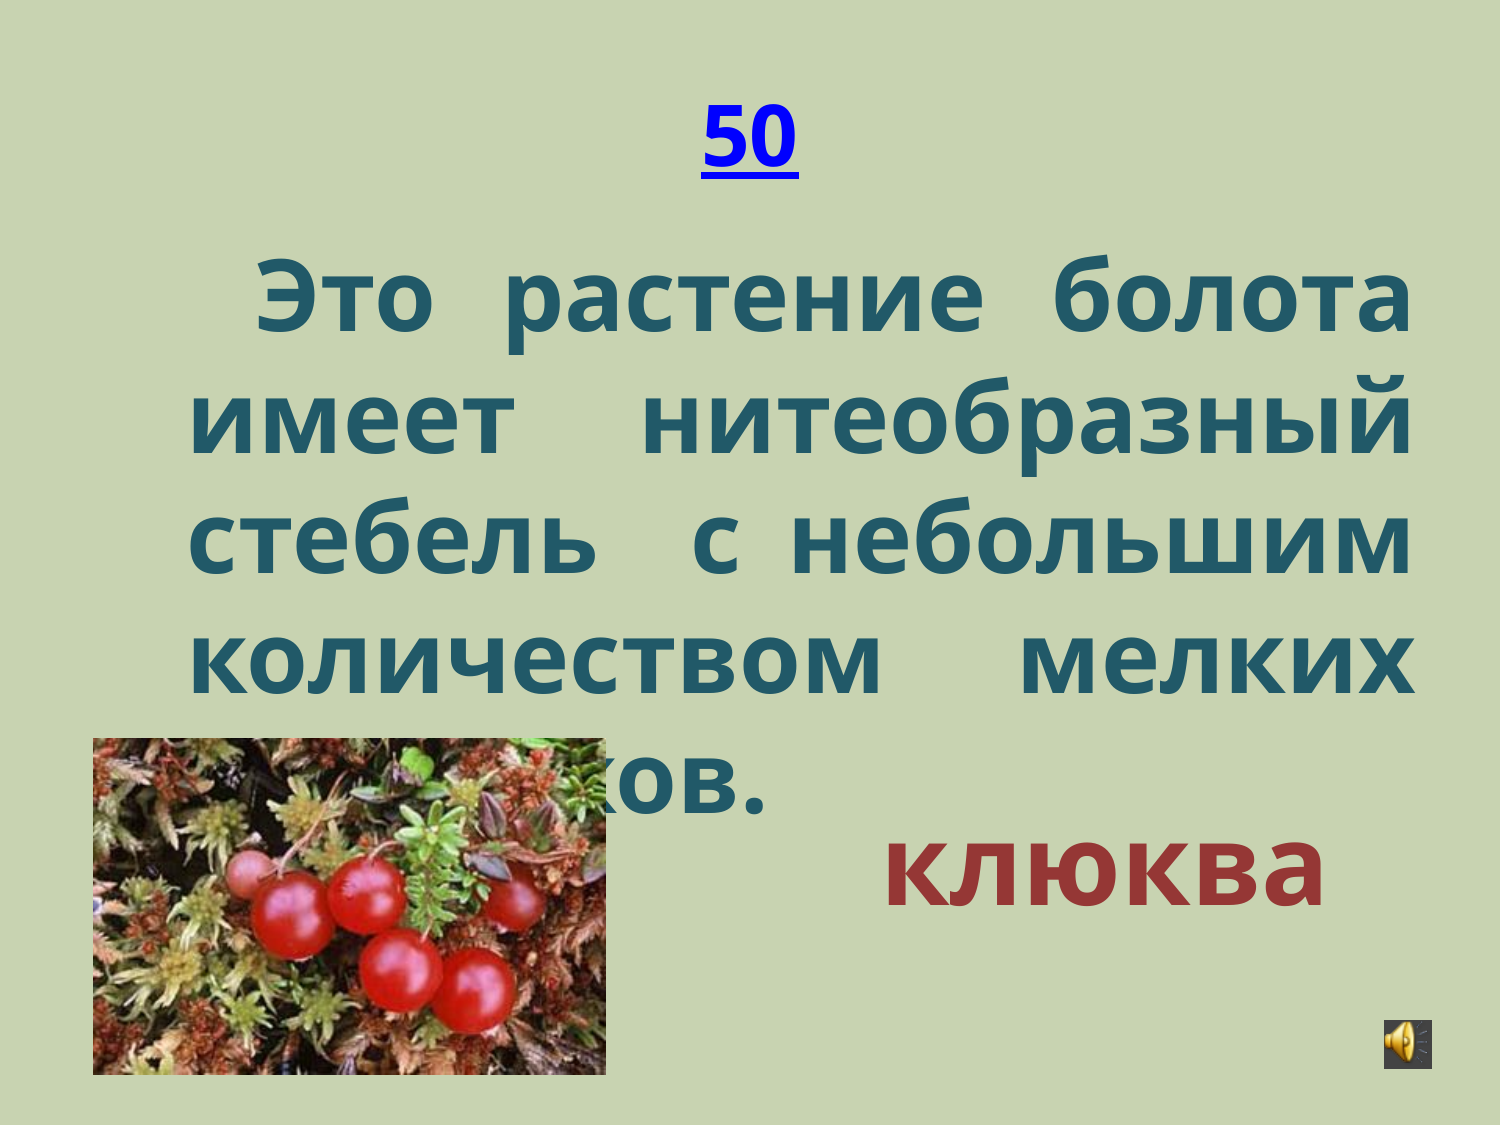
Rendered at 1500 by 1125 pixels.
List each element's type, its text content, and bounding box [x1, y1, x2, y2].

picture [93, 738, 606, 1075]
title 50 [75, 45, 1425, 233]
picture [1382, 1019, 1433, 1070]
list Это растение болота имеет нитеобразный стебель с небольшим количеством мелких листочков. [82, 210, 1432, 762]
text_box клюква [865, 785, 1345, 935]
